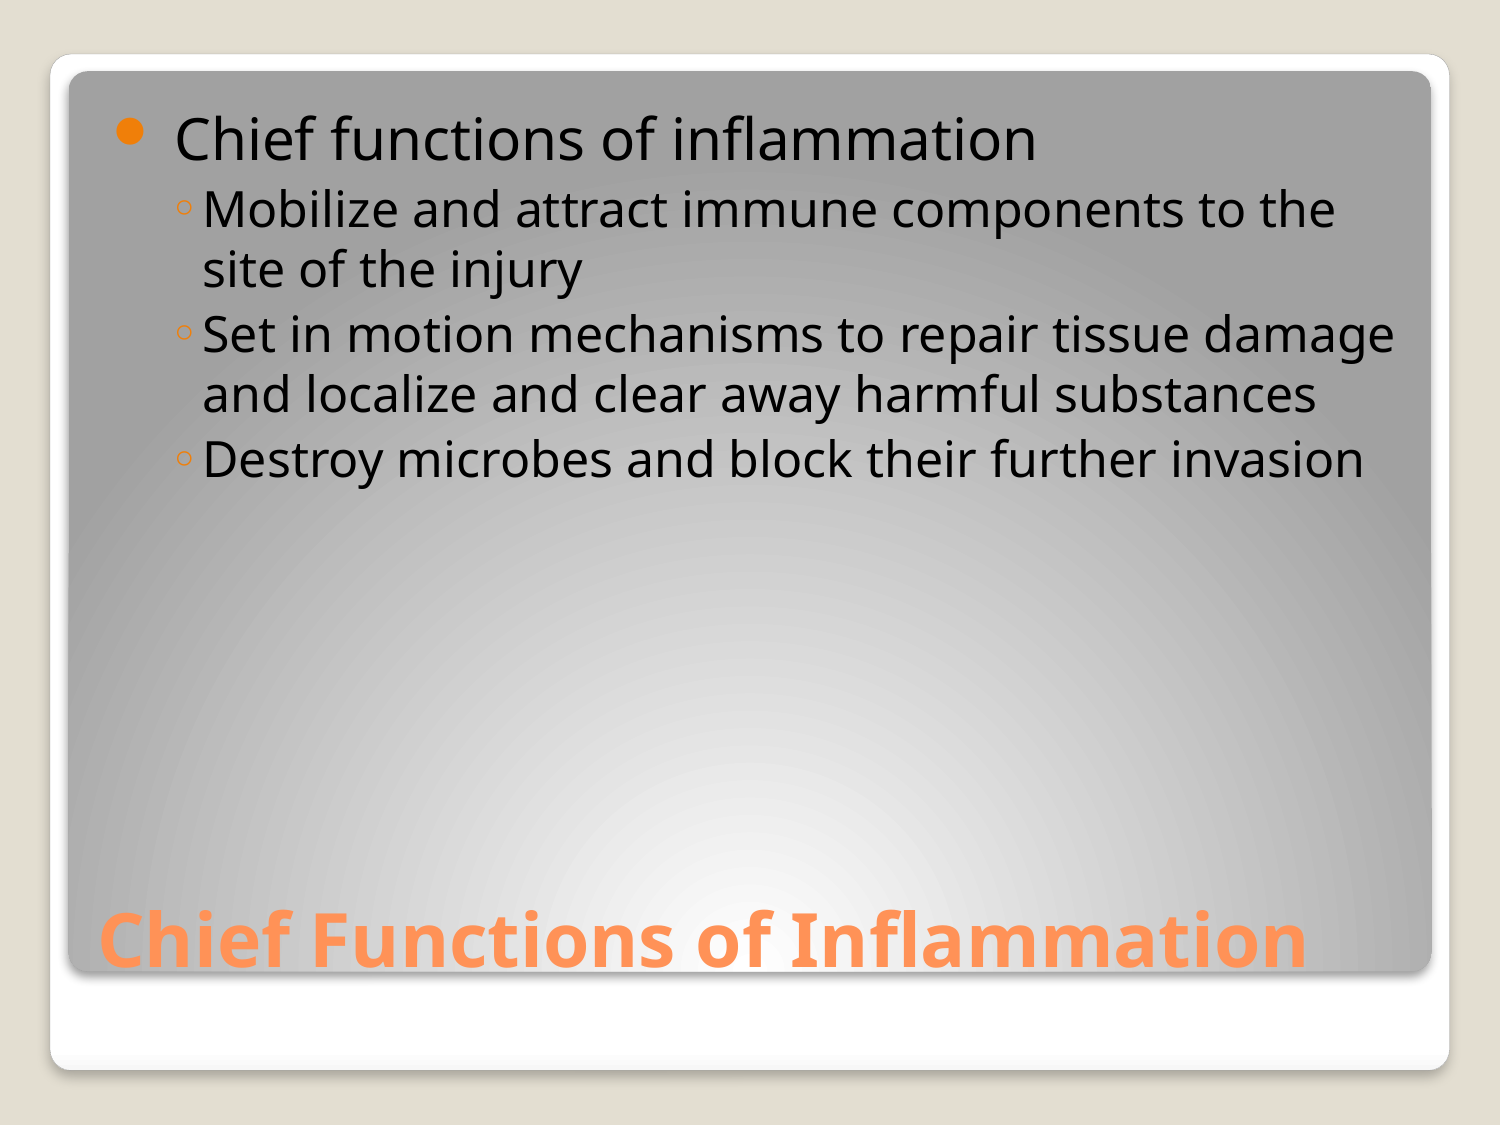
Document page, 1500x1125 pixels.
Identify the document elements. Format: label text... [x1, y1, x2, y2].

list Chief functions of inflammation Mobilize and attract immune components to the site of the injury Set in motion mechanisms to repair tissue damage and localize and clear away harmful substances Destroy microbes and block their further invasion [82, 86, 1425, 774]
title Chief Functions of Inflammation [82, 817, 1425, 990]
